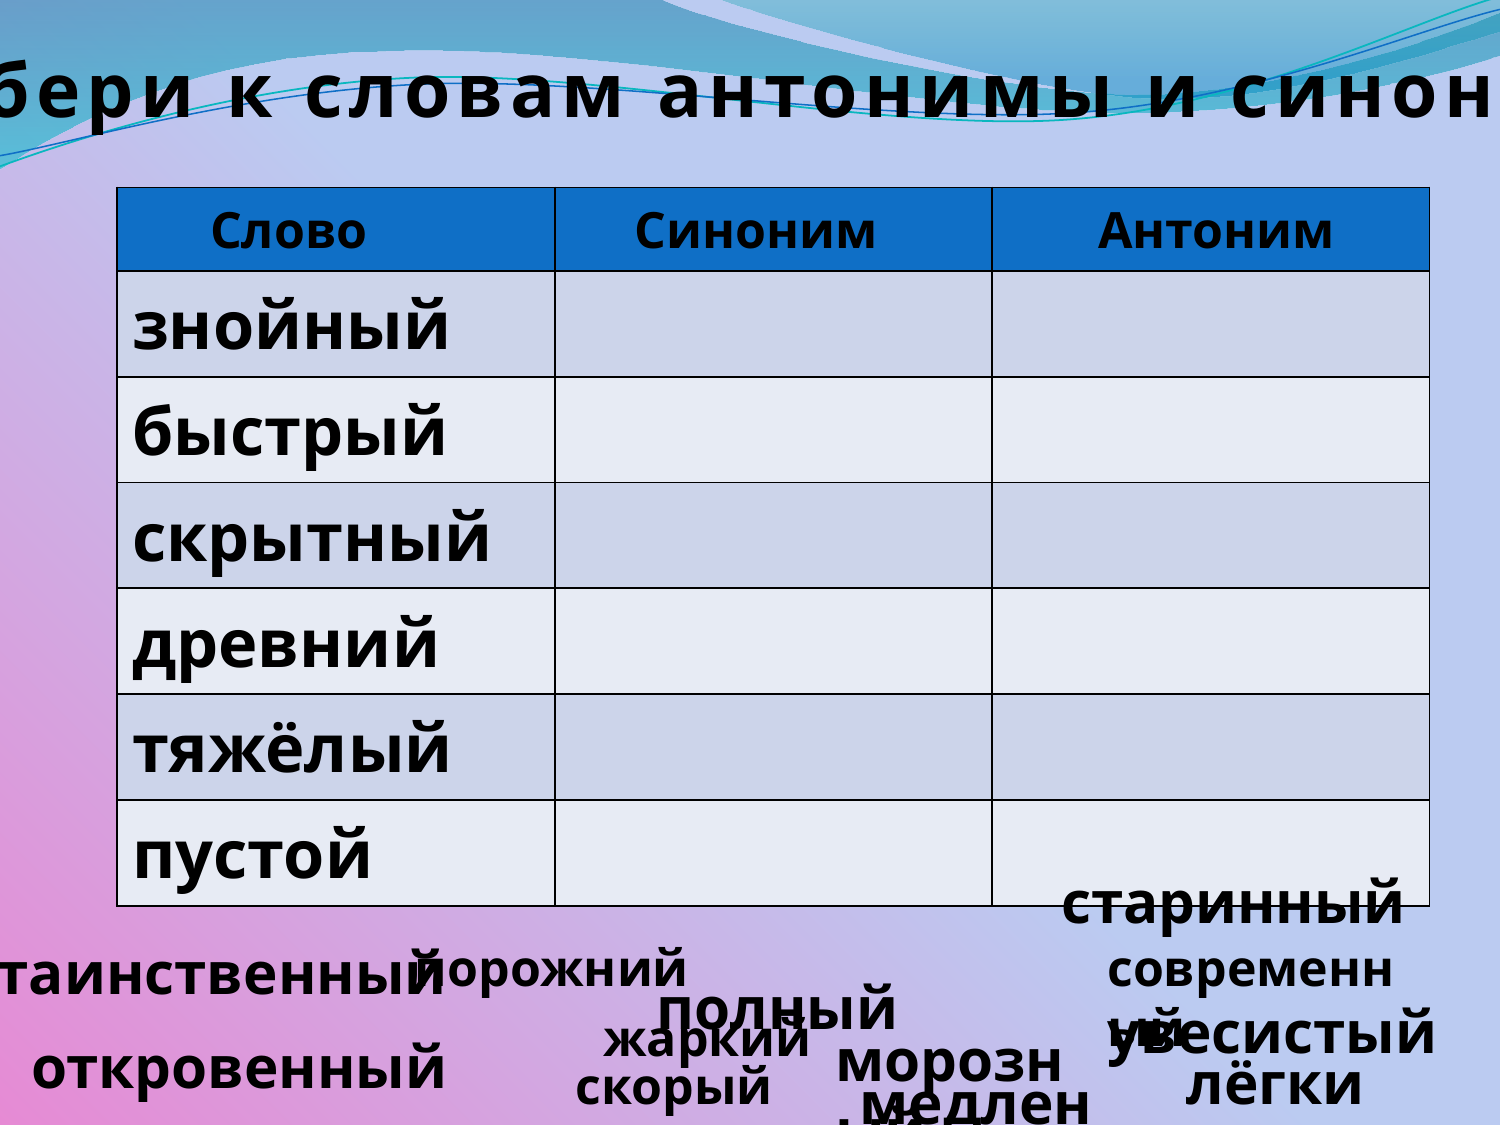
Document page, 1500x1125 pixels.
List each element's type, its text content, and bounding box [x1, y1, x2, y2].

table_cell [993, 695, 1429, 799]
table_cell [993, 801, 1429, 905]
table_cell [993, 483, 1429, 587]
table_header Слово [118, 188, 554, 270]
text_box порожний [400, 928, 704, 1004]
table_cell древний [118, 589, 554, 693]
table_cell скрытный [118, 483, 554, 587]
text_box таинственный [0, 928, 462, 1014]
text_box старинный [1046, 857, 1421, 943]
text_box лёгкий [1171, 1039, 1397, 1125]
table_cell [993, 272, 1429, 376]
table_cell [556, 801, 991, 905]
text_box скорый [560, 1046, 821, 1122]
table_cell [556, 589, 991, 693]
table_header Синоним [556, 188, 991, 270]
text_box Подбери к словам антонимы и синонимы: [0, 35, 1500, 140]
text_box современный [1092, 928, 1436, 987]
table_cell [556, 378, 991, 482]
table_cell знойный [118, 272, 554, 376]
text_box полный [641, 964, 913, 1049]
table_cell [556, 272, 991, 376]
table_cell тяжёлый [118, 695, 554, 799]
table_cell [556, 695, 991, 799]
table_cell [993, 589, 1429, 693]
table_header Антоним [993, 188, 1429, 270]
table_cell [993, 378, 1429, 482]
text_box жаркий [588, 1004, 641, 1046]
text_box откровенный [16, 1023, 463, 1108]
table_cell [556, 483, 991, 587]
table_cell пустой [118, 801, 554, 905]
text_box медленный [844, 1058, 1140, 1125]
text_box увесистый [1092, 987, 1459, 1073]
text_box морозный [820, 1015, 1092, 1125]
table_cell быстрый [118, 378, 554, 482]
